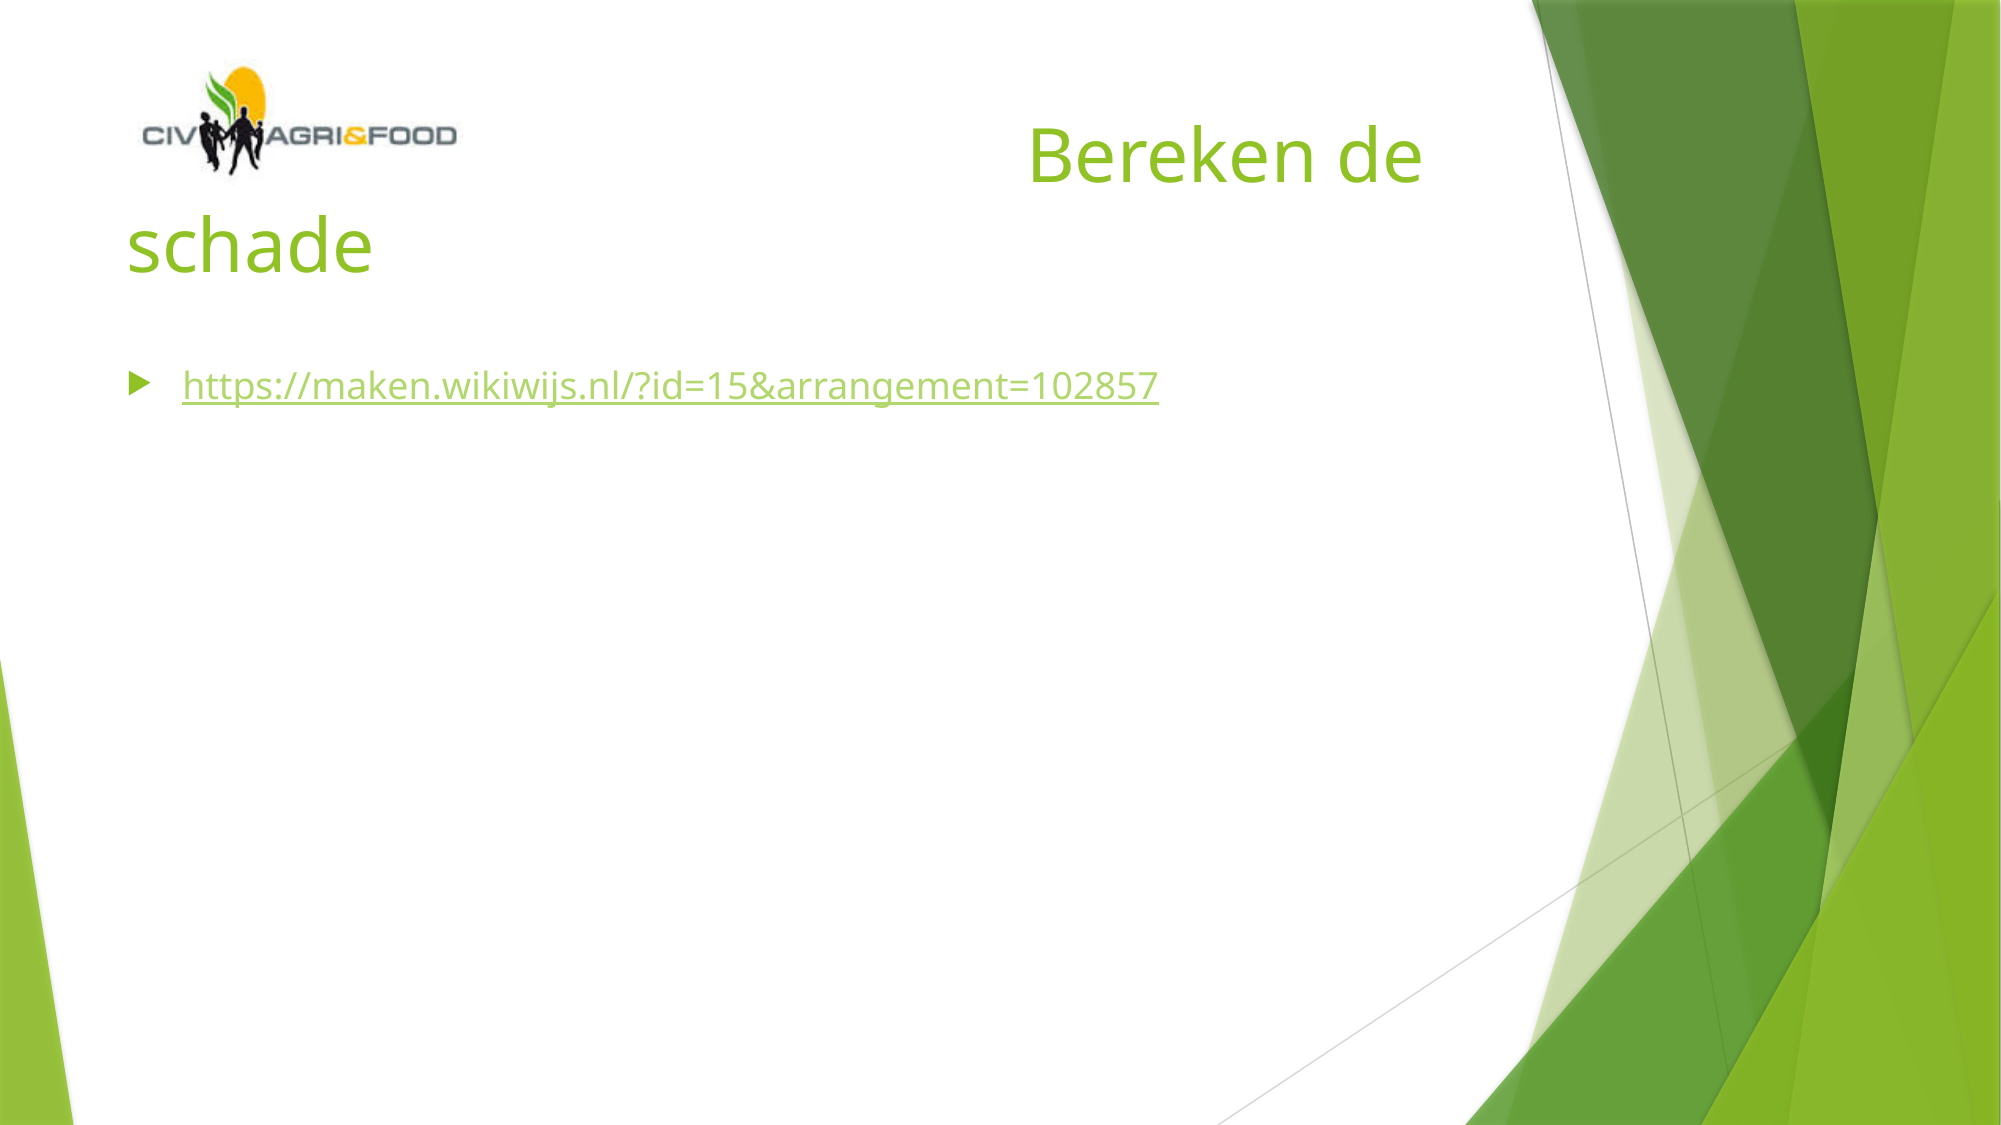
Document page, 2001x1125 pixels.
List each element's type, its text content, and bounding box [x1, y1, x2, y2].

picture [137, 59, 463, 99]
list https://maken.wikiwijs.nl/?id=15&arrangement=102857 [111, 354, 1522, 992]
title Bereken de schade [111, 99, 1522, 317]
